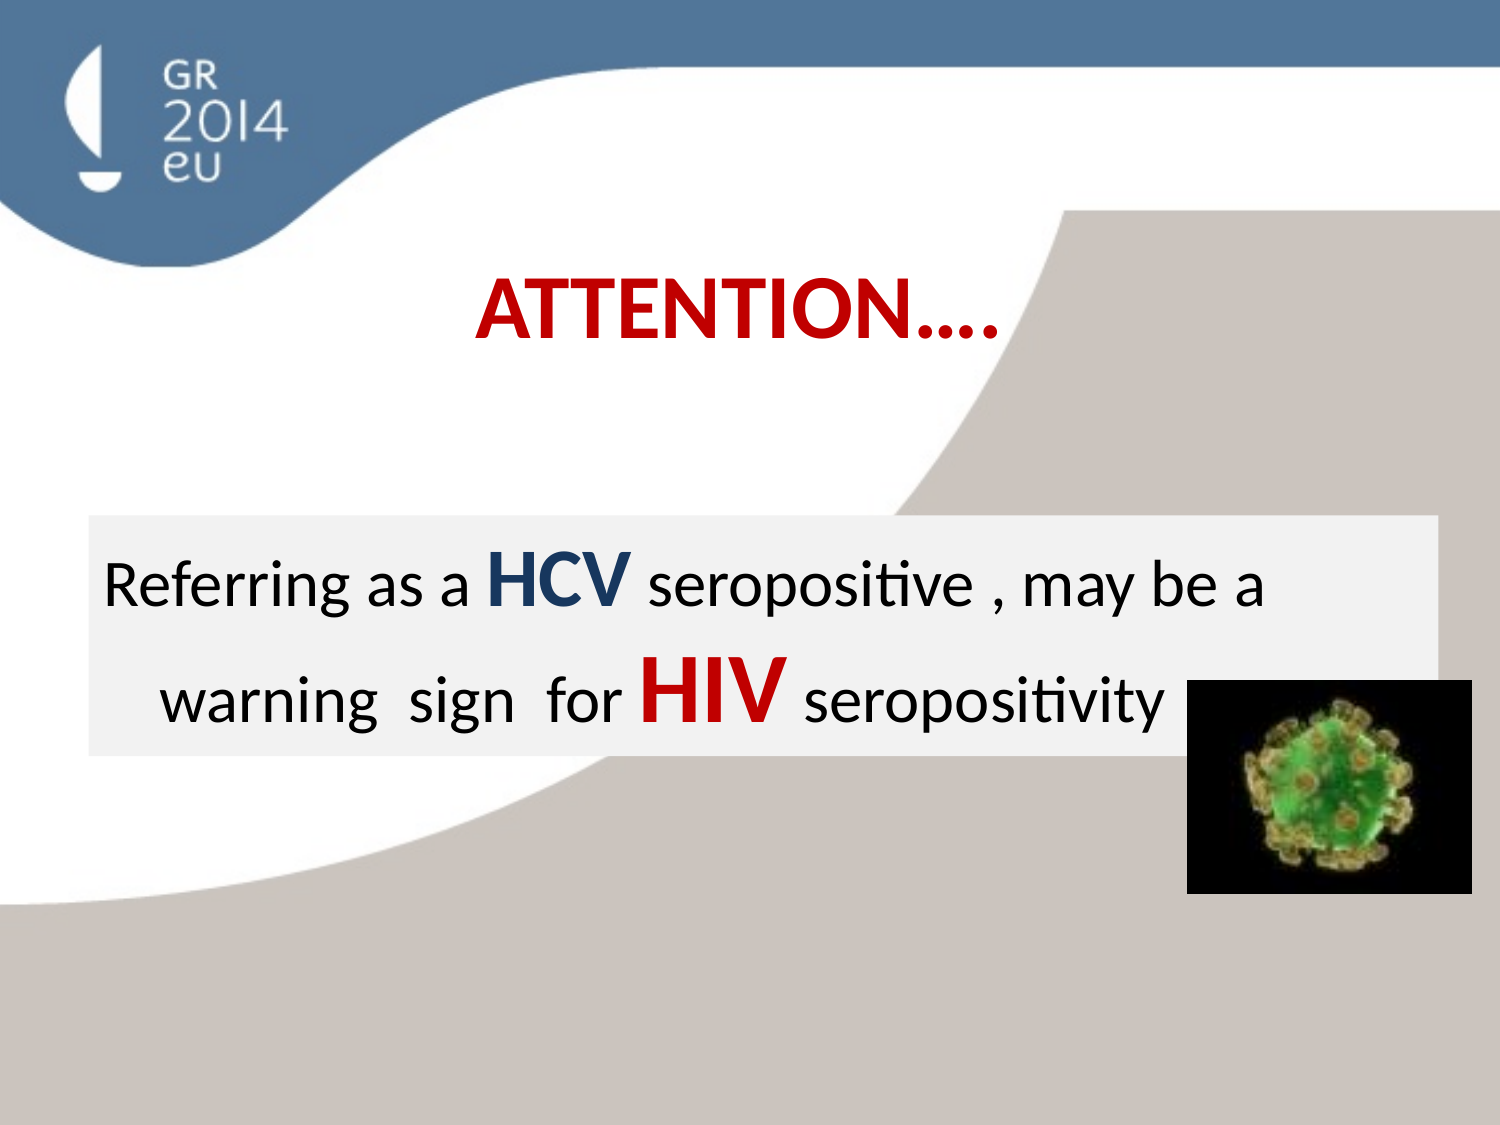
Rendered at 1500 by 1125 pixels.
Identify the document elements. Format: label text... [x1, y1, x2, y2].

title ATTENTION…. [64, 208, 1415, 396]
picture [1186, 680, 1472, 894]
list Referring as a HCV seropositive , may be a warning sign for HIV seropositivity [88, 515, 1439, 757]
